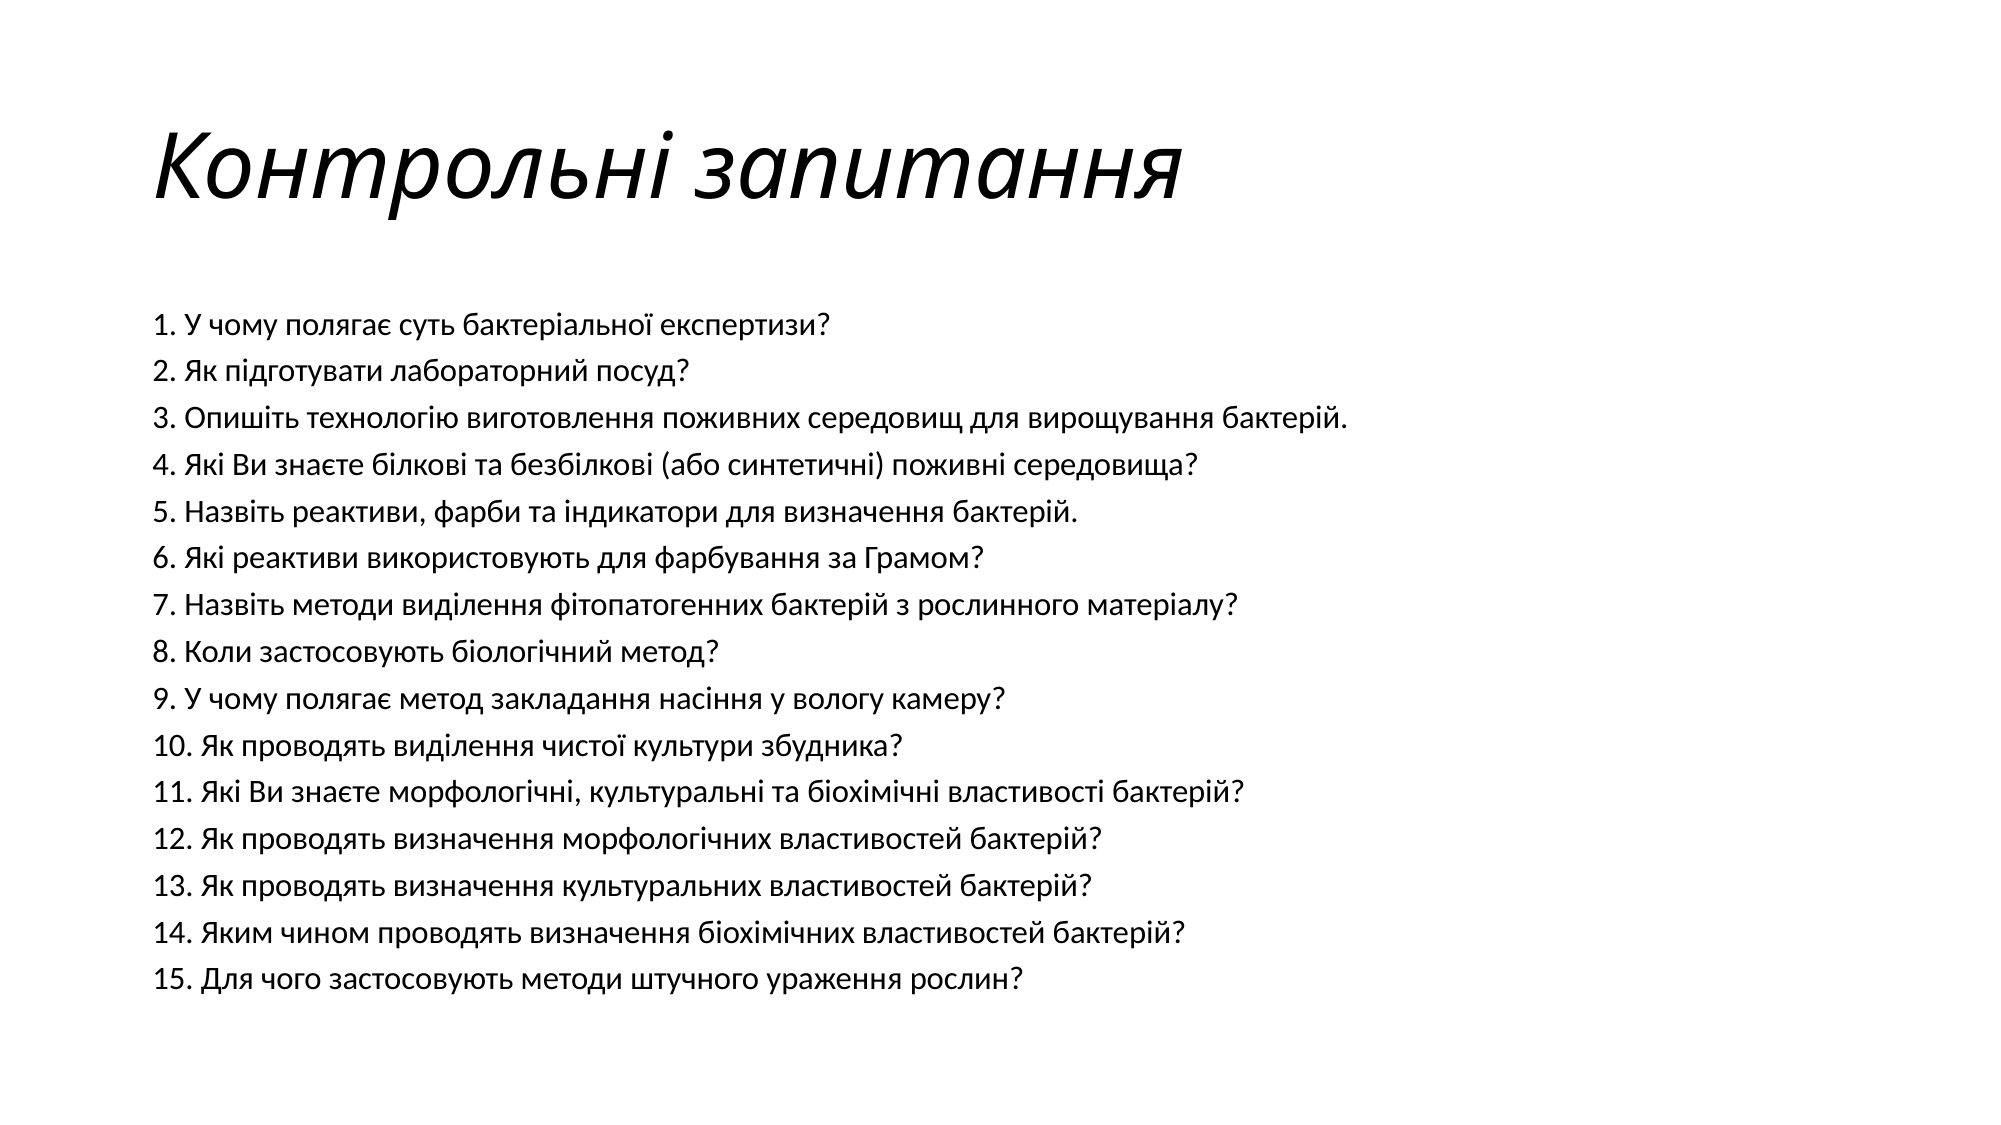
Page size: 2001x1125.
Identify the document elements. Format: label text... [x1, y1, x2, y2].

title Контрольні запитання [137, 59, 1863, 278]
list 1. У чому полягає суть бактеріальної експертизи? 2. Як підготувати лабораторний посуд? 3. Опишіть технологію виготовлення поживних середовищ для вирощування бактерій. 4. Які Ви знаєте білкові та безбілкові (або синтетичні) поживні середовища? 5. Назвіть реактиви, фарби та індикатори для визначення бактерій. 6. Які реактиви використовують для фарбування за Грамом? 7. Назвіть методи виділення фітопатогенних бактерій з рослинного матеріалу? 8. Коли застосовують біологічний метод? 9. У чому полягає метод закладання насіння у вологу камеру? 10. Як проводять виділення чистої культури збудника? 11. Які Ви знаєте морфологічні, культуральні та біохімічні властивості бактерій? 12. Як проводять визначення морфологічних властивостей бактерій? 13. Як проводять визначення культуральних властивостей бактерій? 14. Яким чином проводять визначення біохімічних властивостей бактерій? 15. Для чого застосовують методи штучного ураження рослин? [137, 299, 1863, 1014]
